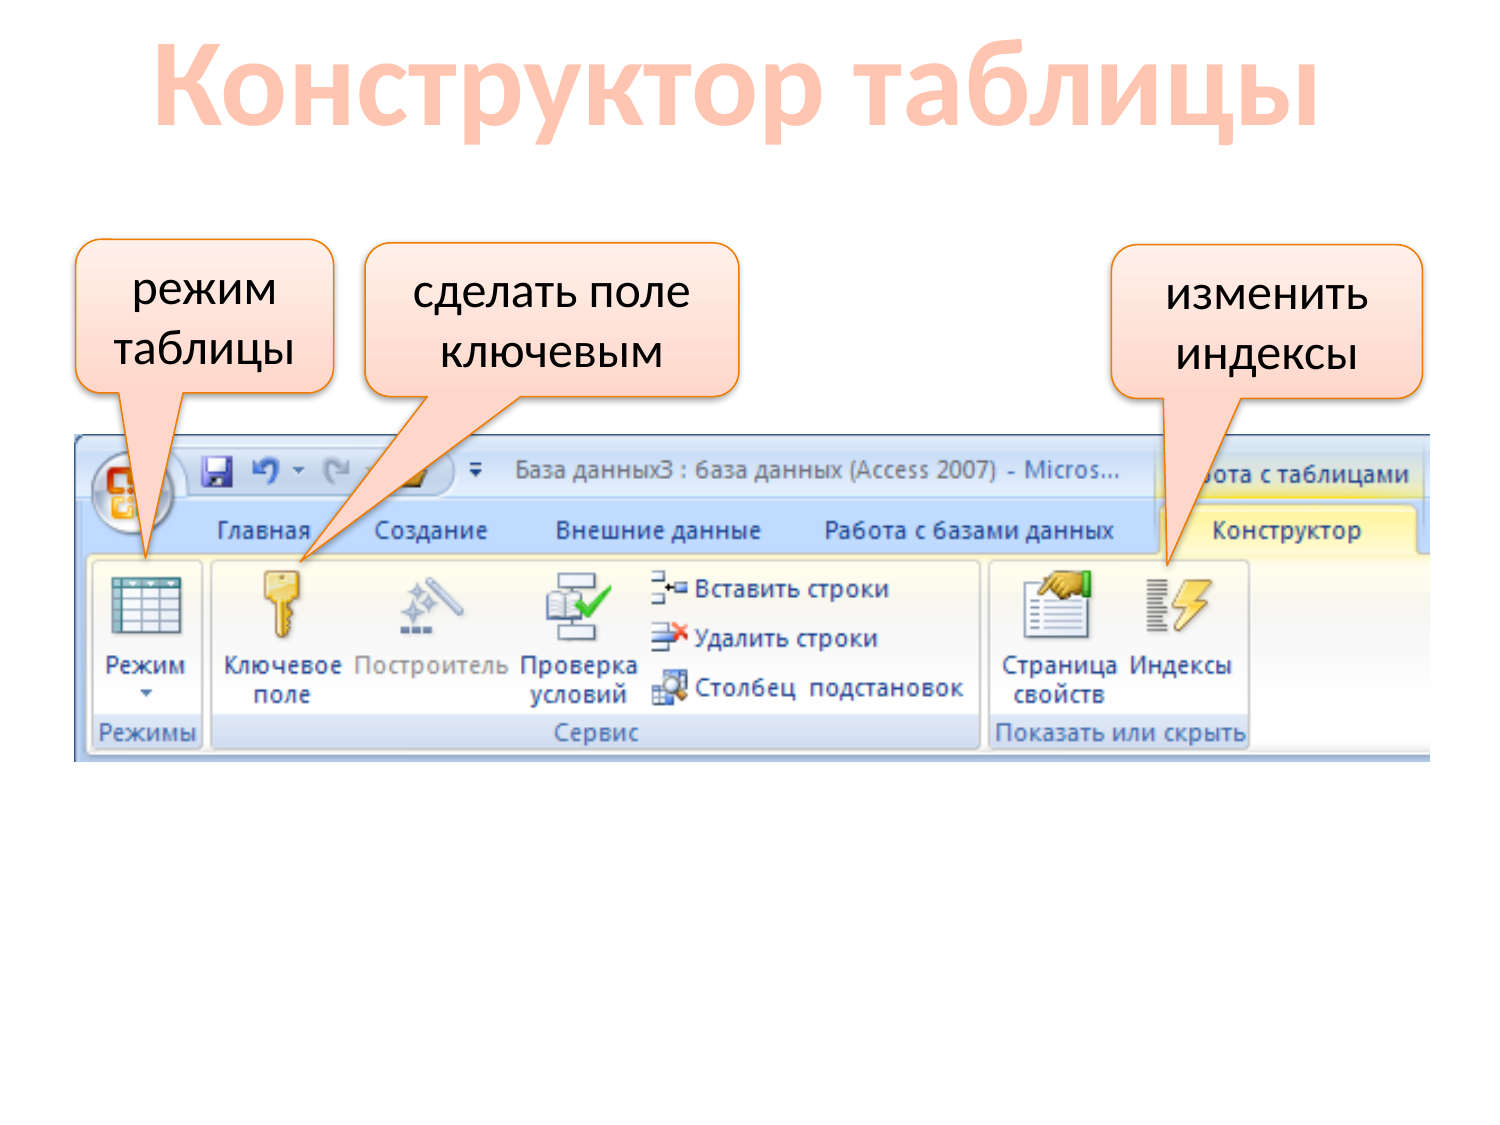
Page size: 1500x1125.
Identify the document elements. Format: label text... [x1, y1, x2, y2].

text_box режим таблицы [74, 238, 335, 433]
title Конструктор таблицы [0, 23, 1477, 127]
text_box сделать поле ключевым [364, 242, 740, 433]
picture [74, 434, 1430, 762]
text_box изменить индексы [1110, 243, 1424, 433]
